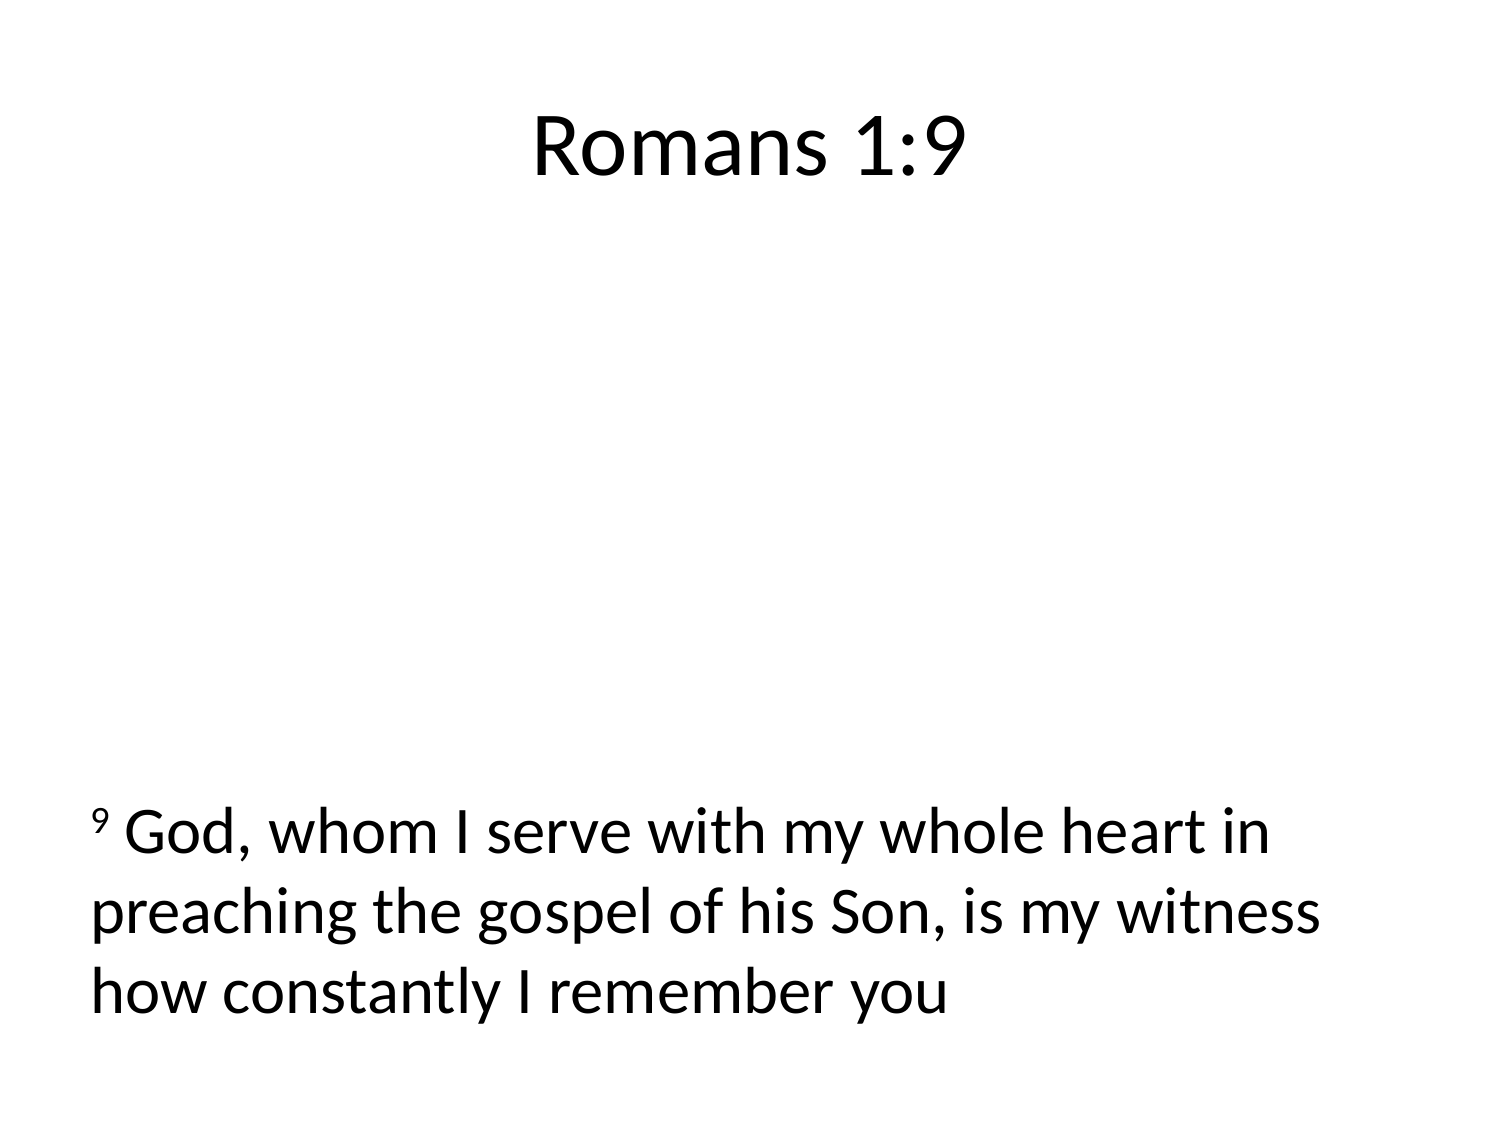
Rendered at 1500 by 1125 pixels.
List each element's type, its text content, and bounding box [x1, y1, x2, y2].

list 9 God, whom I serve with my whole heart in preaching the gospel of his Son, is my witness how constantly I remember you [75, 256, 1425, 999]
title Romans 1:9 [75, 45, 1425, 233]
